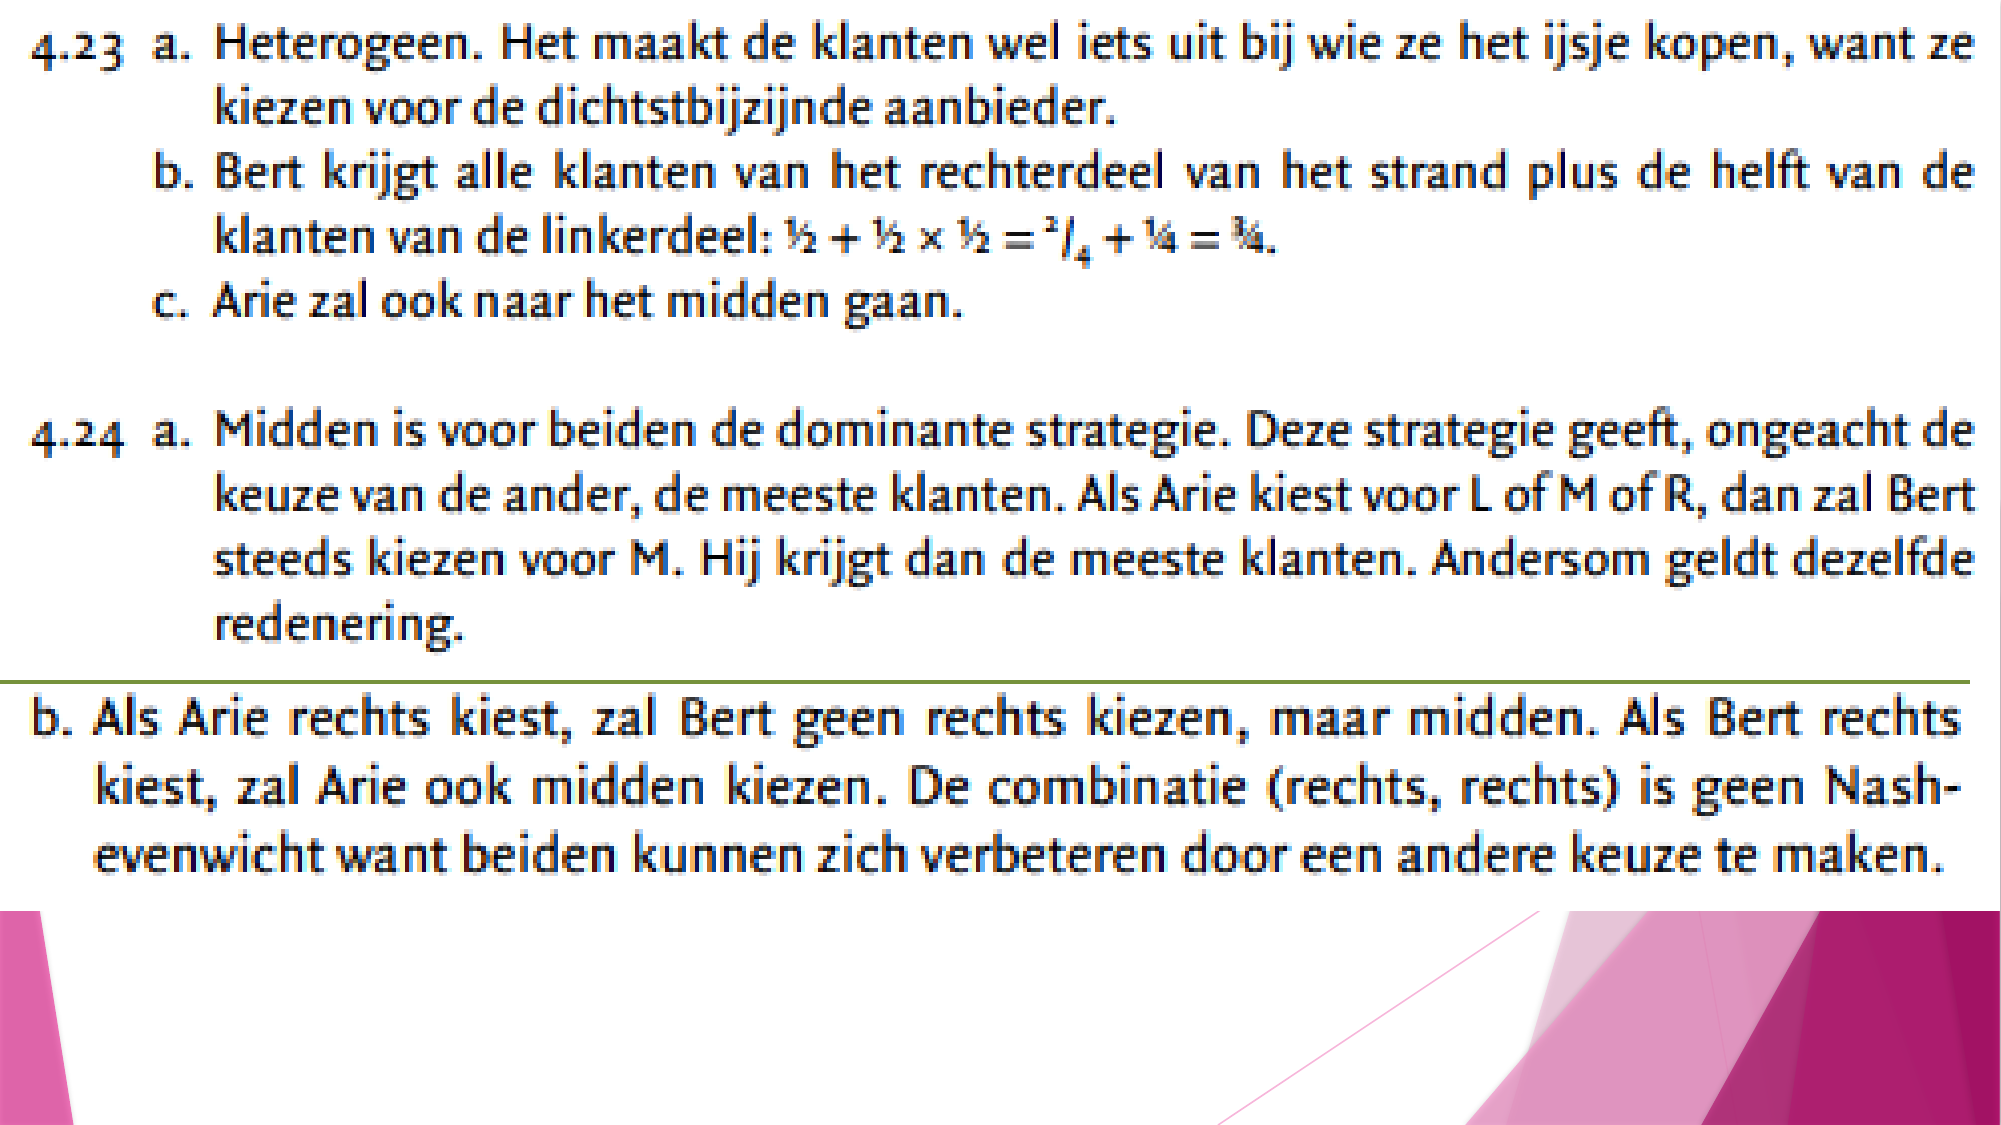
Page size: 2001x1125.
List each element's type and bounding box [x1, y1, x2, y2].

picture [0, 0, 2000, 912]
